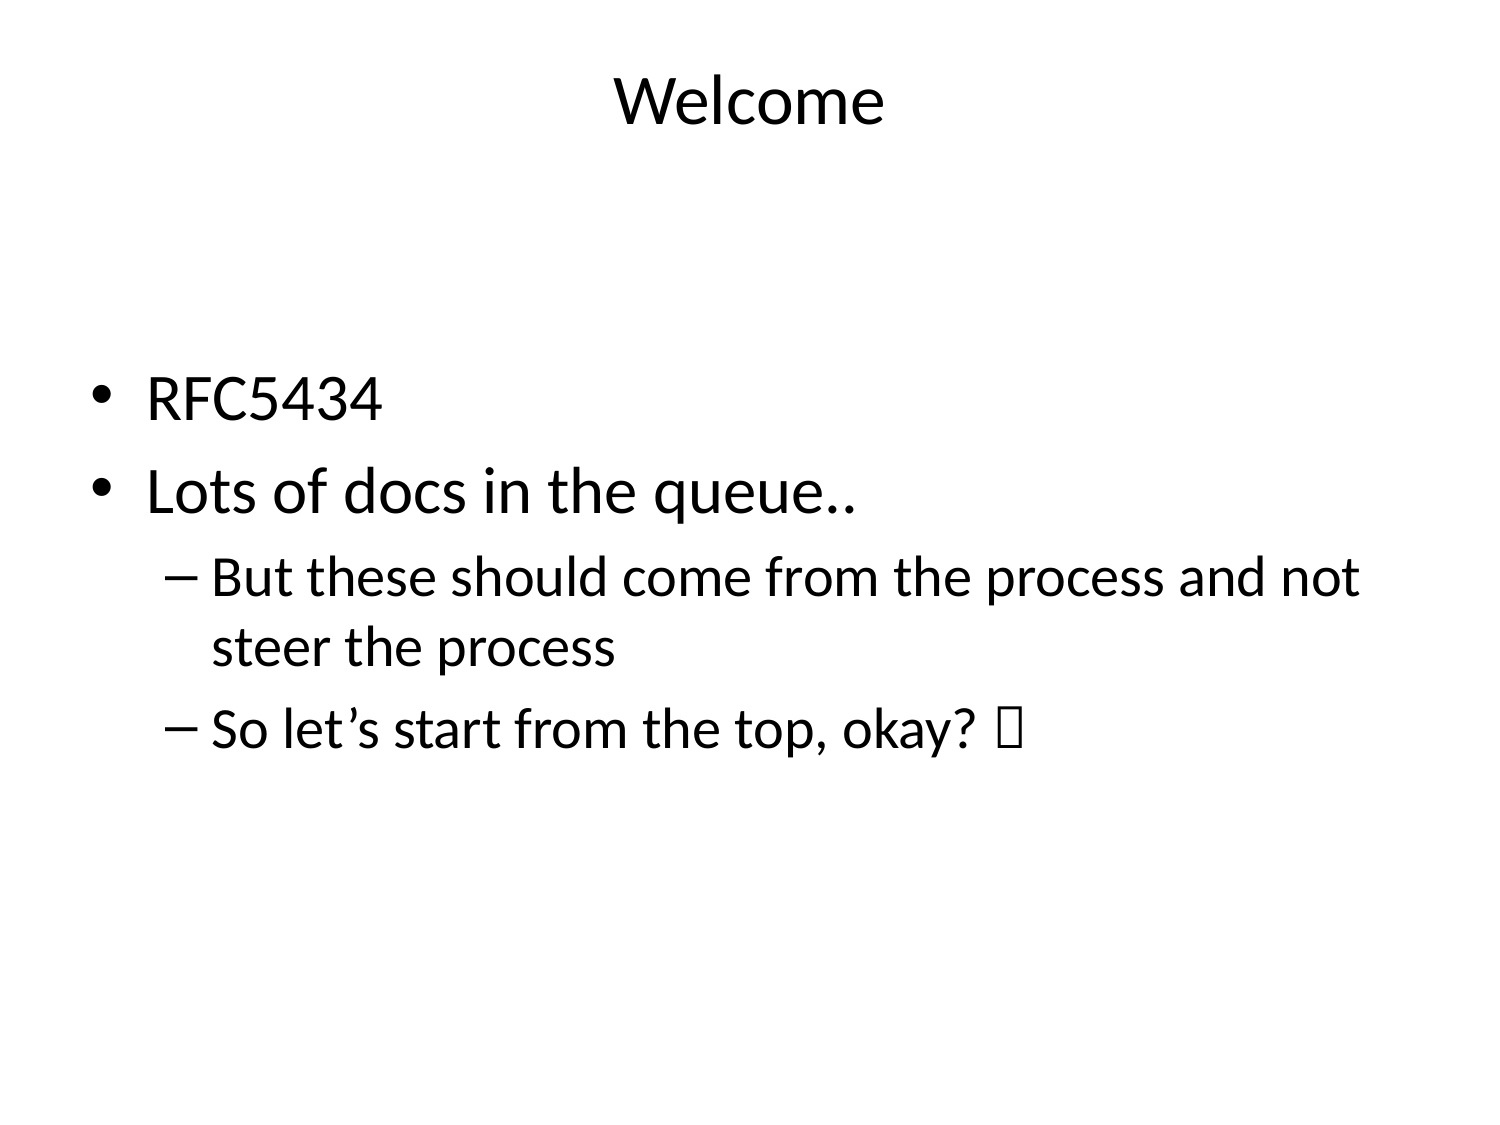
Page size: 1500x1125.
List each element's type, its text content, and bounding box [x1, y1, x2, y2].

title Welcome [75, 45, 1425, 233]
list RFC5434 Lots of docs in the queue.. But these should come from the process and not steer the process So let’s start from the top, okay?  [75, 262, 1425, 1005]
